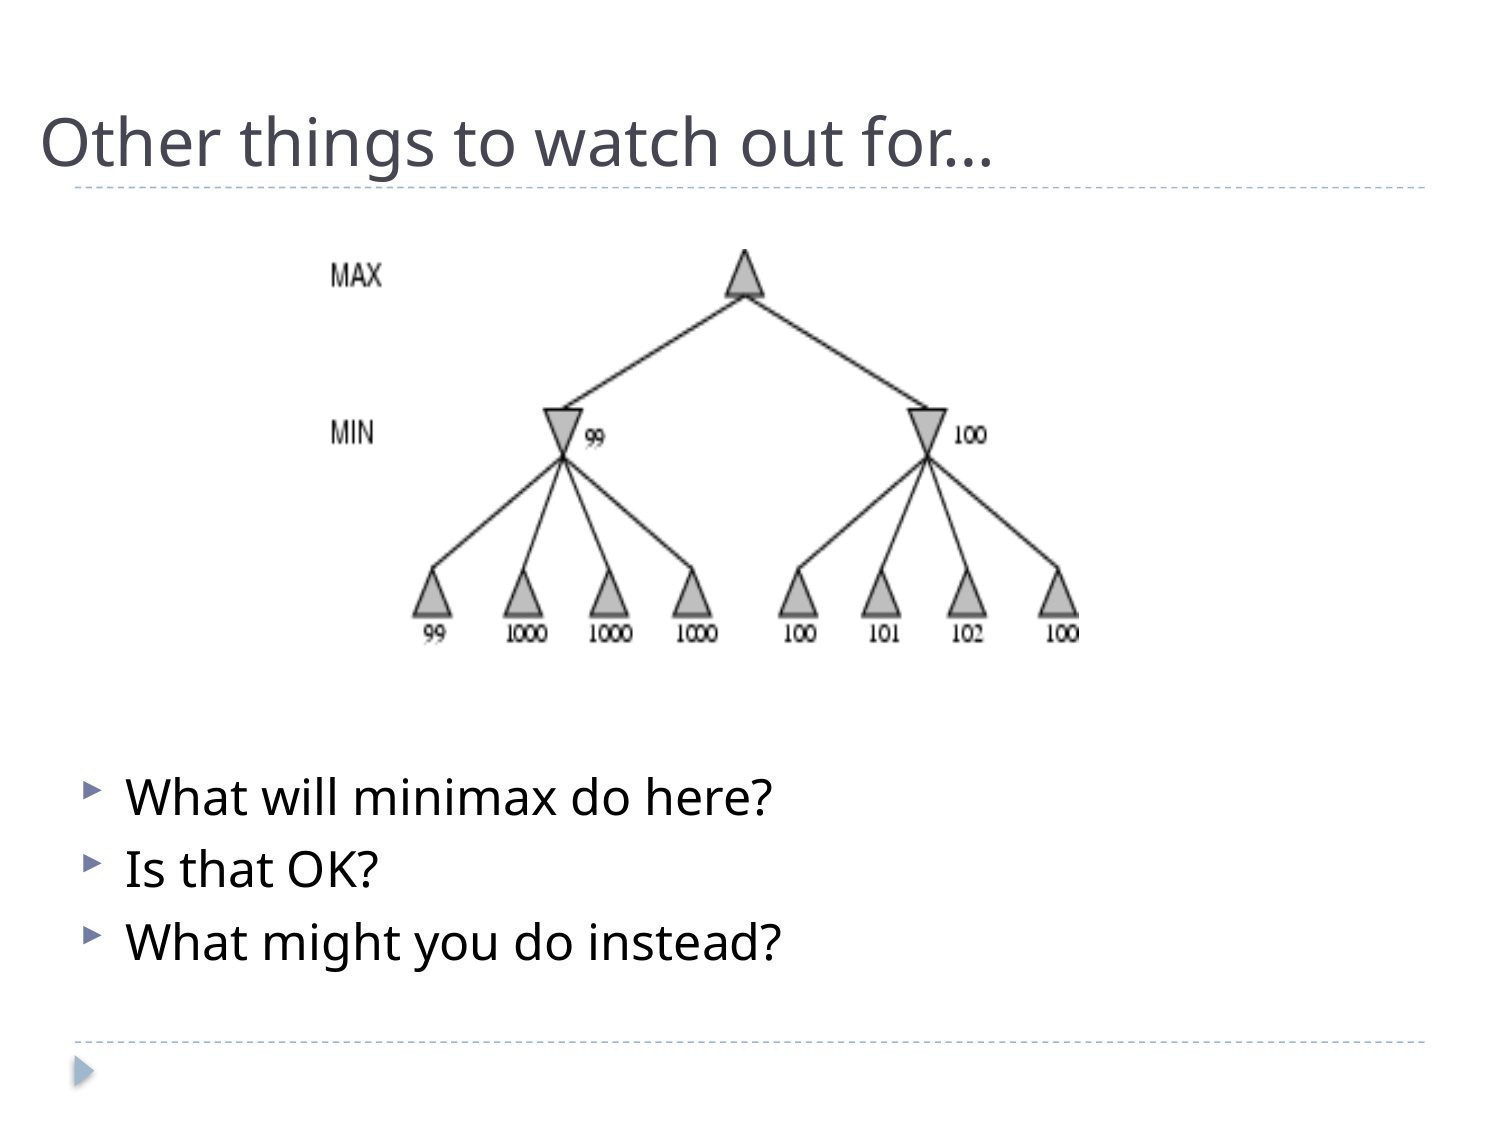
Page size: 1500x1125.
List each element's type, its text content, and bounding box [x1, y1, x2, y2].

title Other things to watch out for… [24, 12, 1488, 188]
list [326, 249, 1080, 656]
list What will minimax do here? Is that OK? What might you do instead? [65, 757, 1416, 1013]
